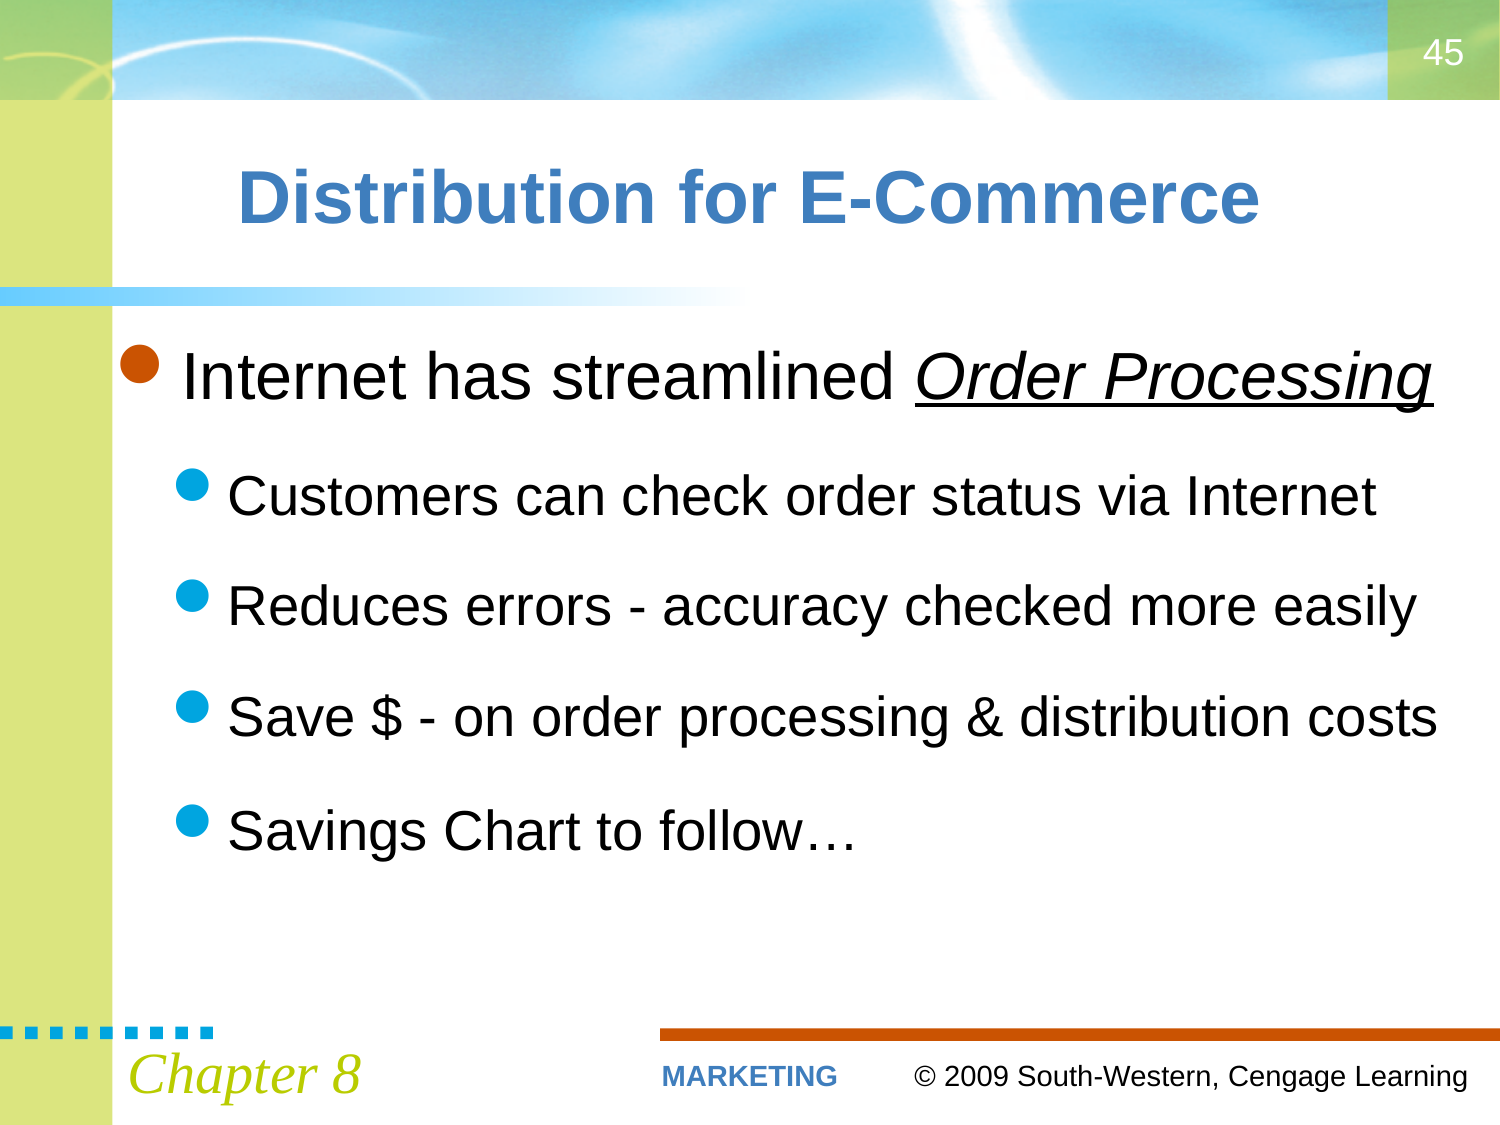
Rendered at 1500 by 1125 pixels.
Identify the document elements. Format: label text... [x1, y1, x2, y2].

list Internet has streamlined Order Processing Customers can check order status via Internet Reduces errors - accuracy checked more easily Save $ - on order processing & distribution costs Savings Chart to follow… [99, 324, 1463, 1001]
title Distribution for E-Commerce [112, 99, 1388, 288]
footer Chapter 8 [112, 1012, 638, 1113]
slide_number 45 [1387, 0, 1500, 101]
